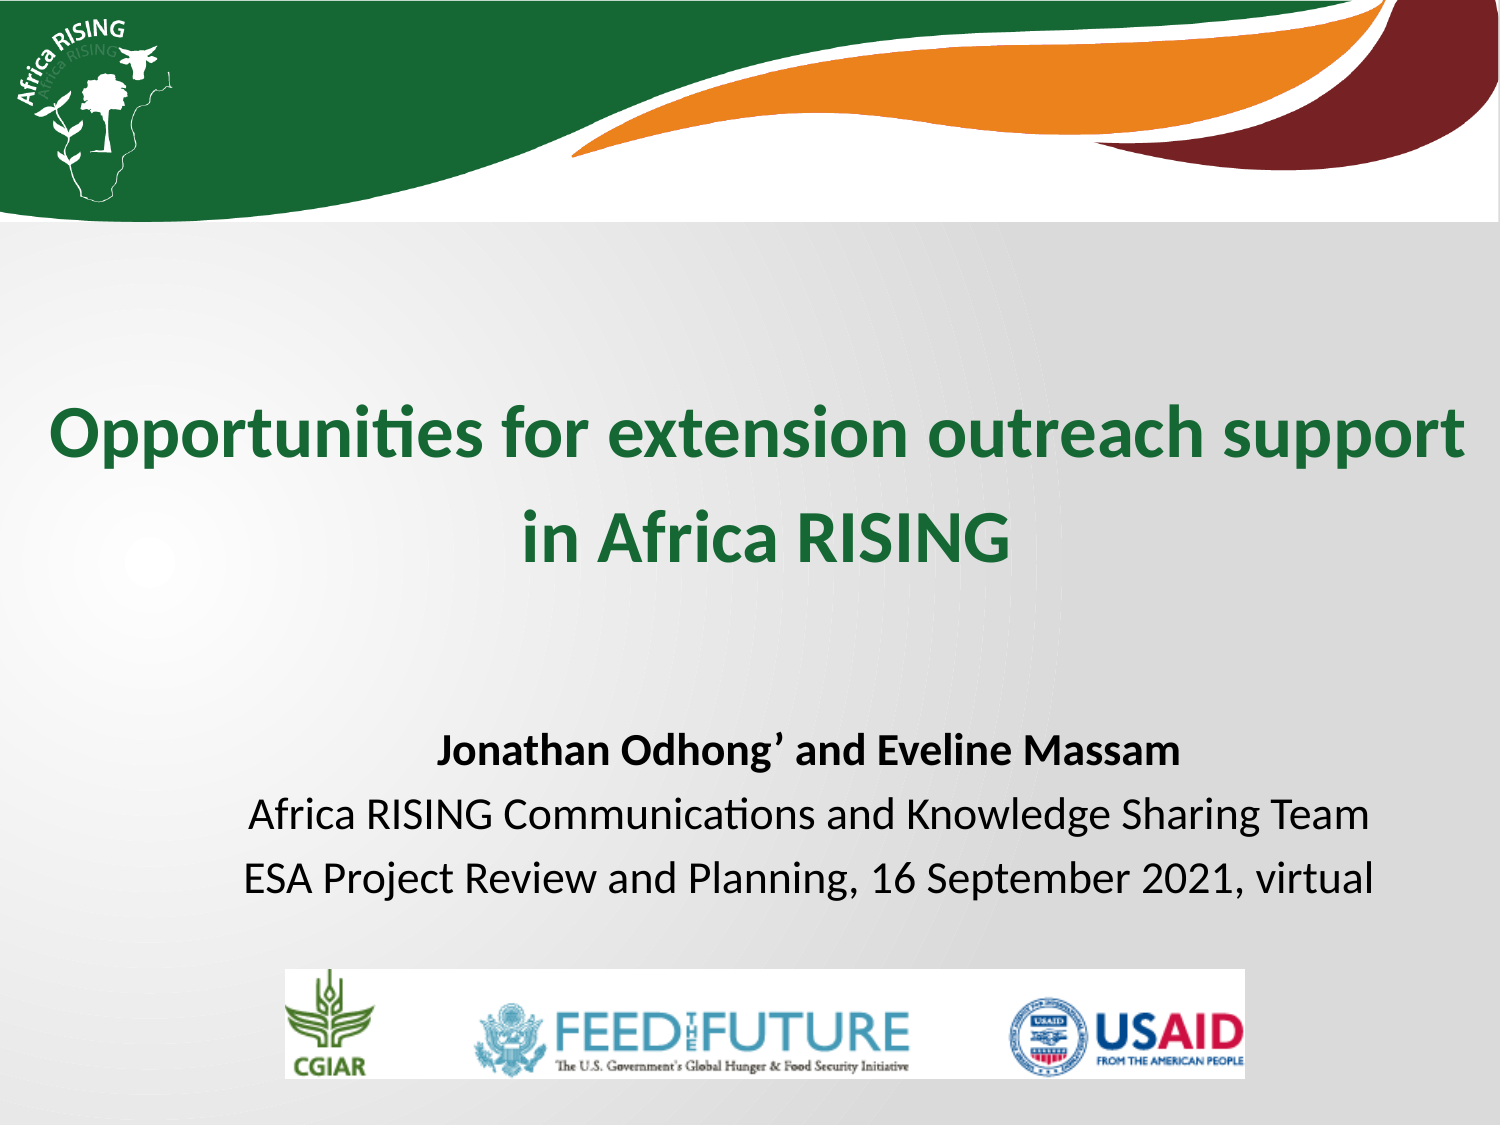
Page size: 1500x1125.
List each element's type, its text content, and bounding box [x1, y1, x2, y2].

picture [285, 969, 1245, 1079]
list Opportunities for extension outreach support in Africa RISING [13, 375, 1500, 588]
list Jonathan Odhong’ and Eveline Massam Africa RISING Communications and Knowledge Sharing Team ESA Project Review and Planning, 16 September 2021, virtual [200, 712, 1400, 913]
picture [0, 0, 1499, 222]
